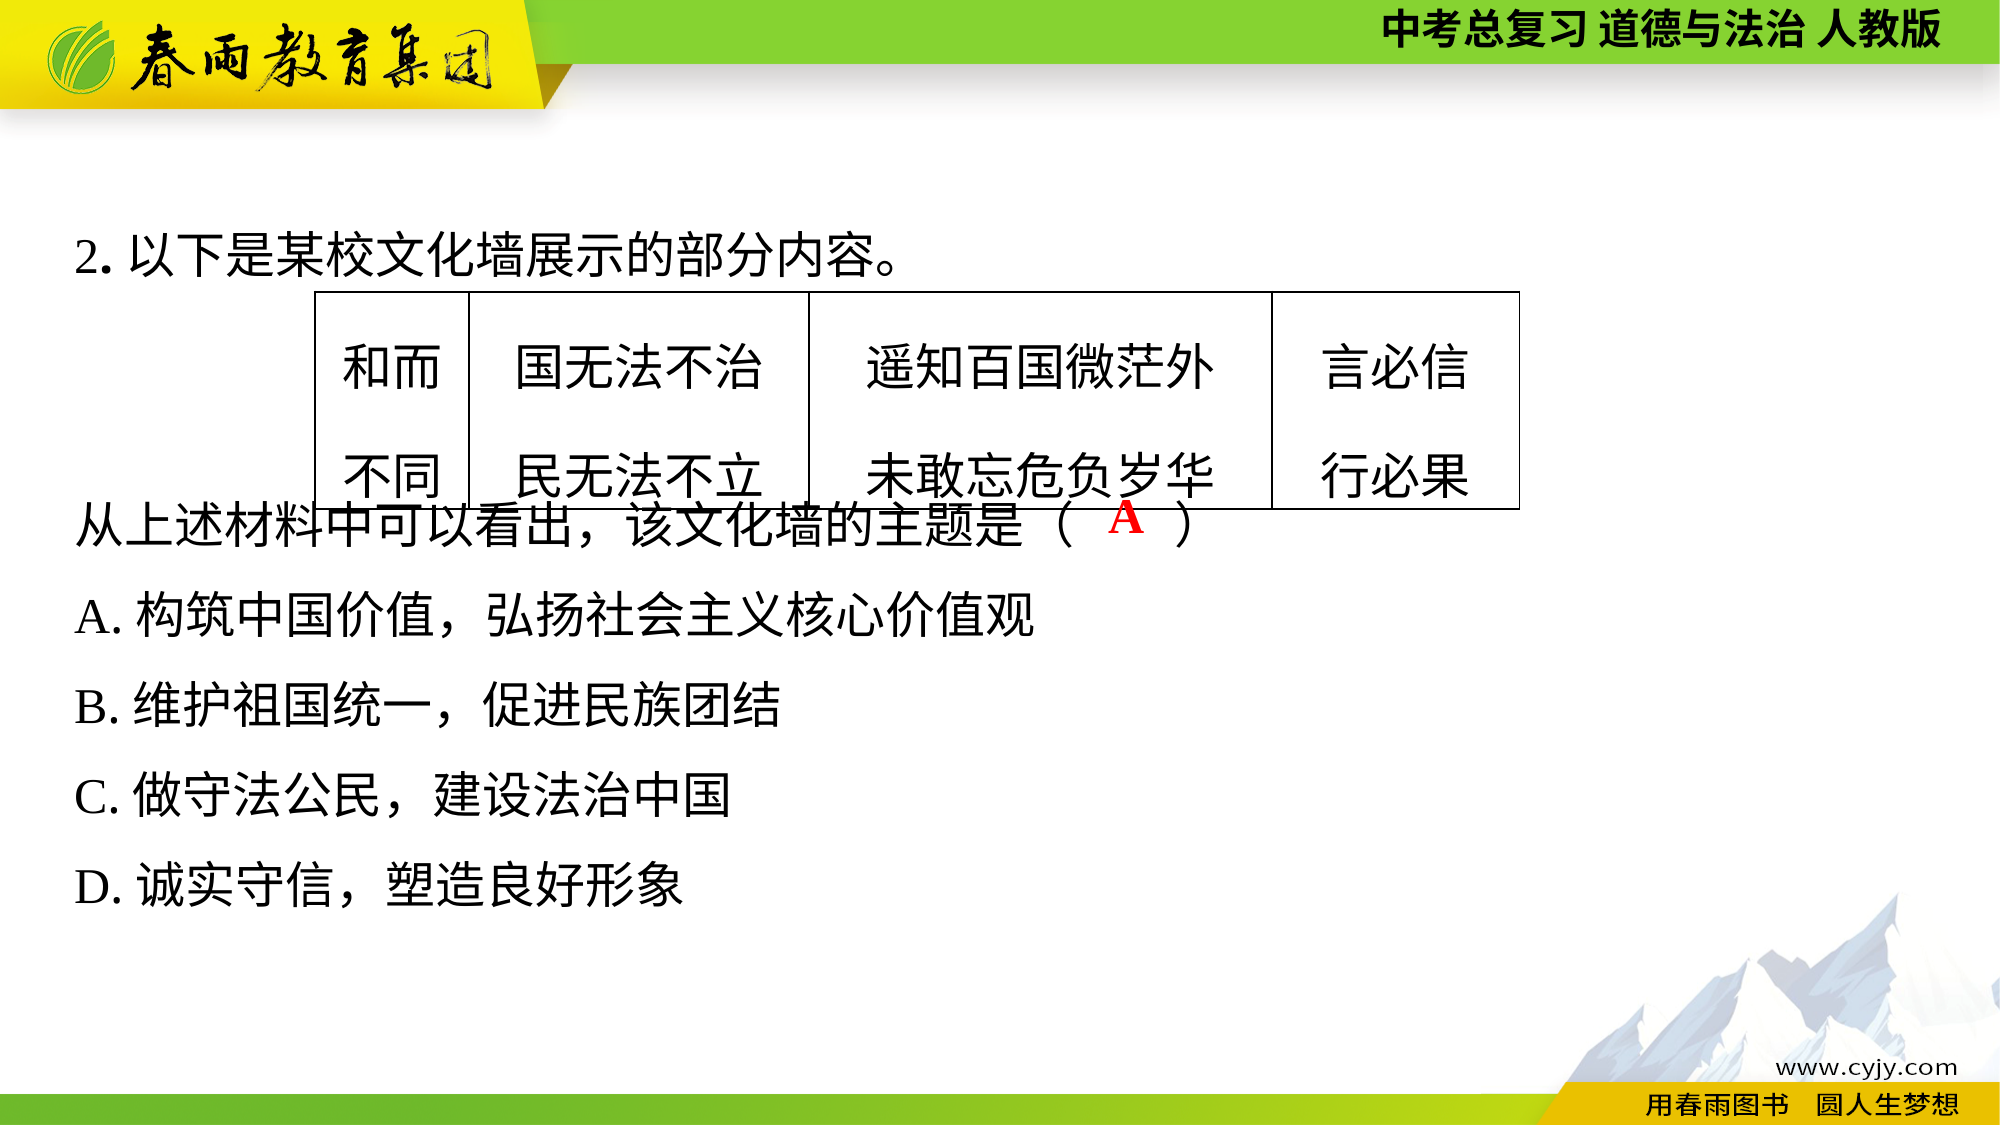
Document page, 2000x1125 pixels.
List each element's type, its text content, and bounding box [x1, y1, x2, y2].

list 2.以下是某校文化墙展示的部分内容。 从上述材料中可以看出，该文化墙的主题是（ ） A.构筑中国价值，弘扬社会主义核心价值观 B.维护祖国统一，促进民族团结 C.做守法公民，建设法治中国 D.诚实守信，塑造良好形象 [59, 186, 1944, 929]
table_header 言必信 行必果 [1273, 293, 1519, 508]
table_header 国无法不治 民无法不立 [470, 293, 808, 508]
picture [0, 0, 2000, 1125]
table_header 和而 不同 [316, 293, 468, 508]
table_header 遥知百国微茫外 未敢忘危负岁华 [810, 293, 1271, 508]
text_box A [1093, 475, 1160, 551]
